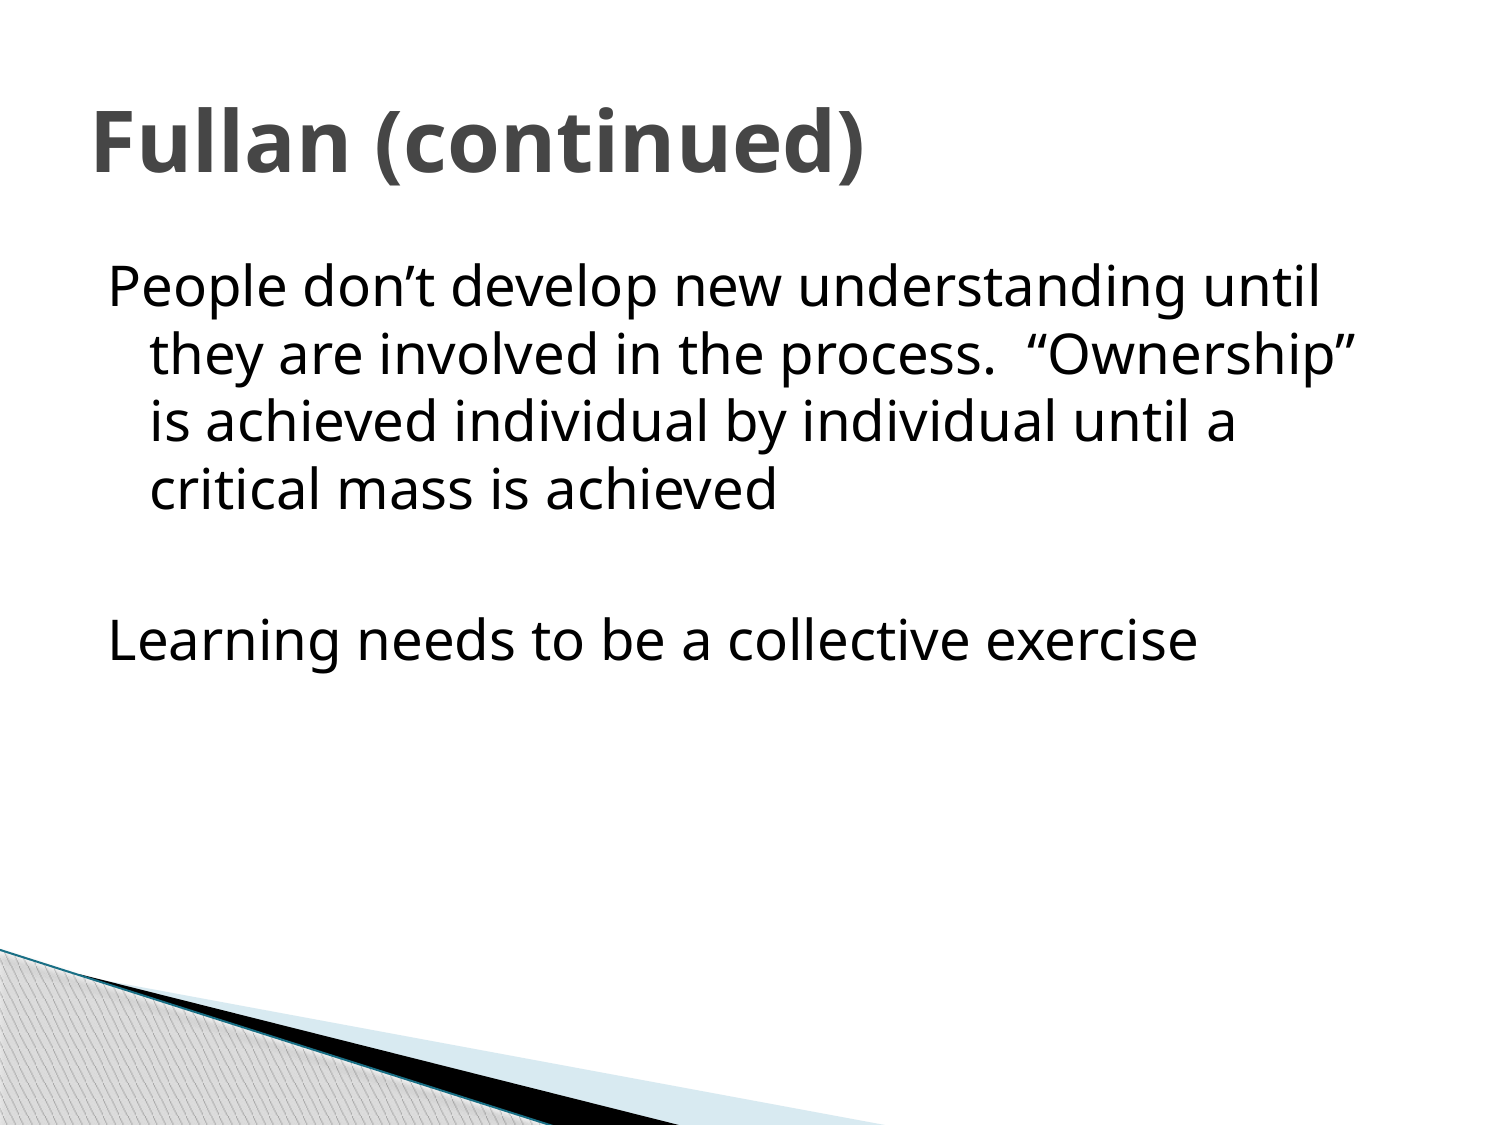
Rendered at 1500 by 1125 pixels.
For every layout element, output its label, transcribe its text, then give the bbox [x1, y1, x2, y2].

title Fullan (continued) [75, 45, 1425, 233]
list People don’t develop new understanding until they are involved in the process. “Ownership” is achieved individual by individual until a critical mass is achieved Learning needs to be a collective exercise [75, 243, 1425, 986]
